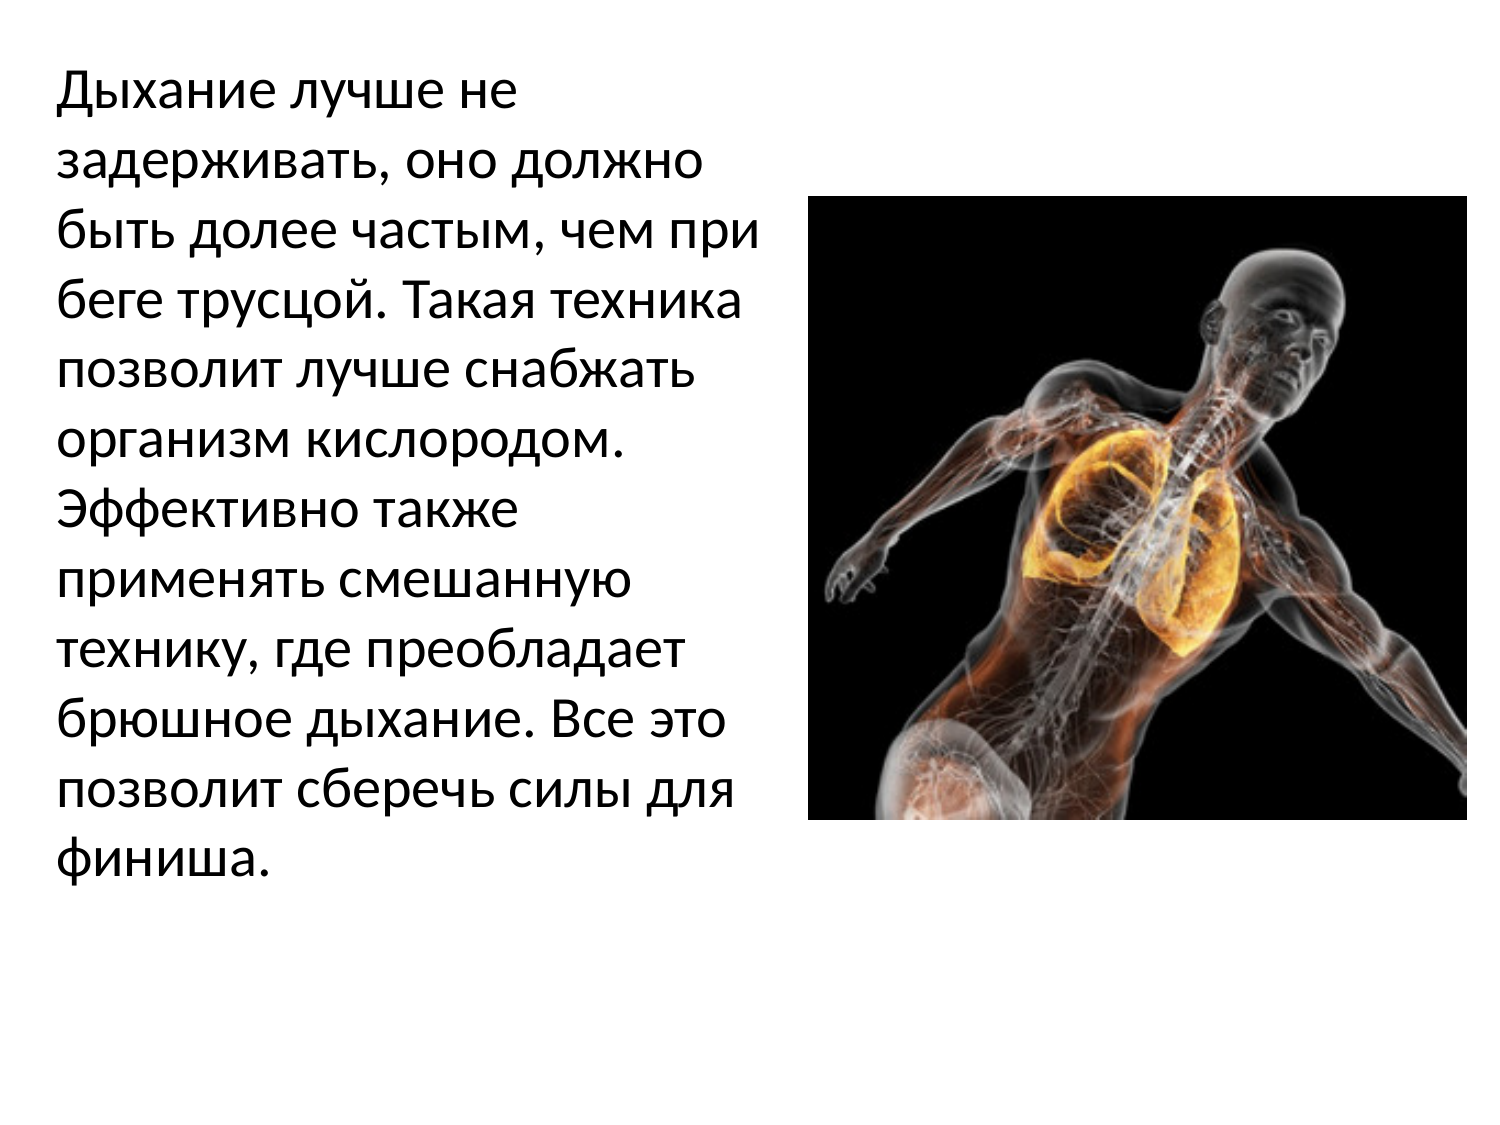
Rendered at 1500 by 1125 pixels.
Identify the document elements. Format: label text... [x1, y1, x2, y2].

picture [807, 195, 1468, 820]
list Дыхание лучше не задерживать, оно должно быть долее частым, чем при беге трусцой. Такая техника позволит лучше снабжать организм кислородом. Эффективно также применять смешанную технику, где преобладает брюшное дыхание. Все это позволит сберечь силы для финиша. [41, 42, 809, 1083]
